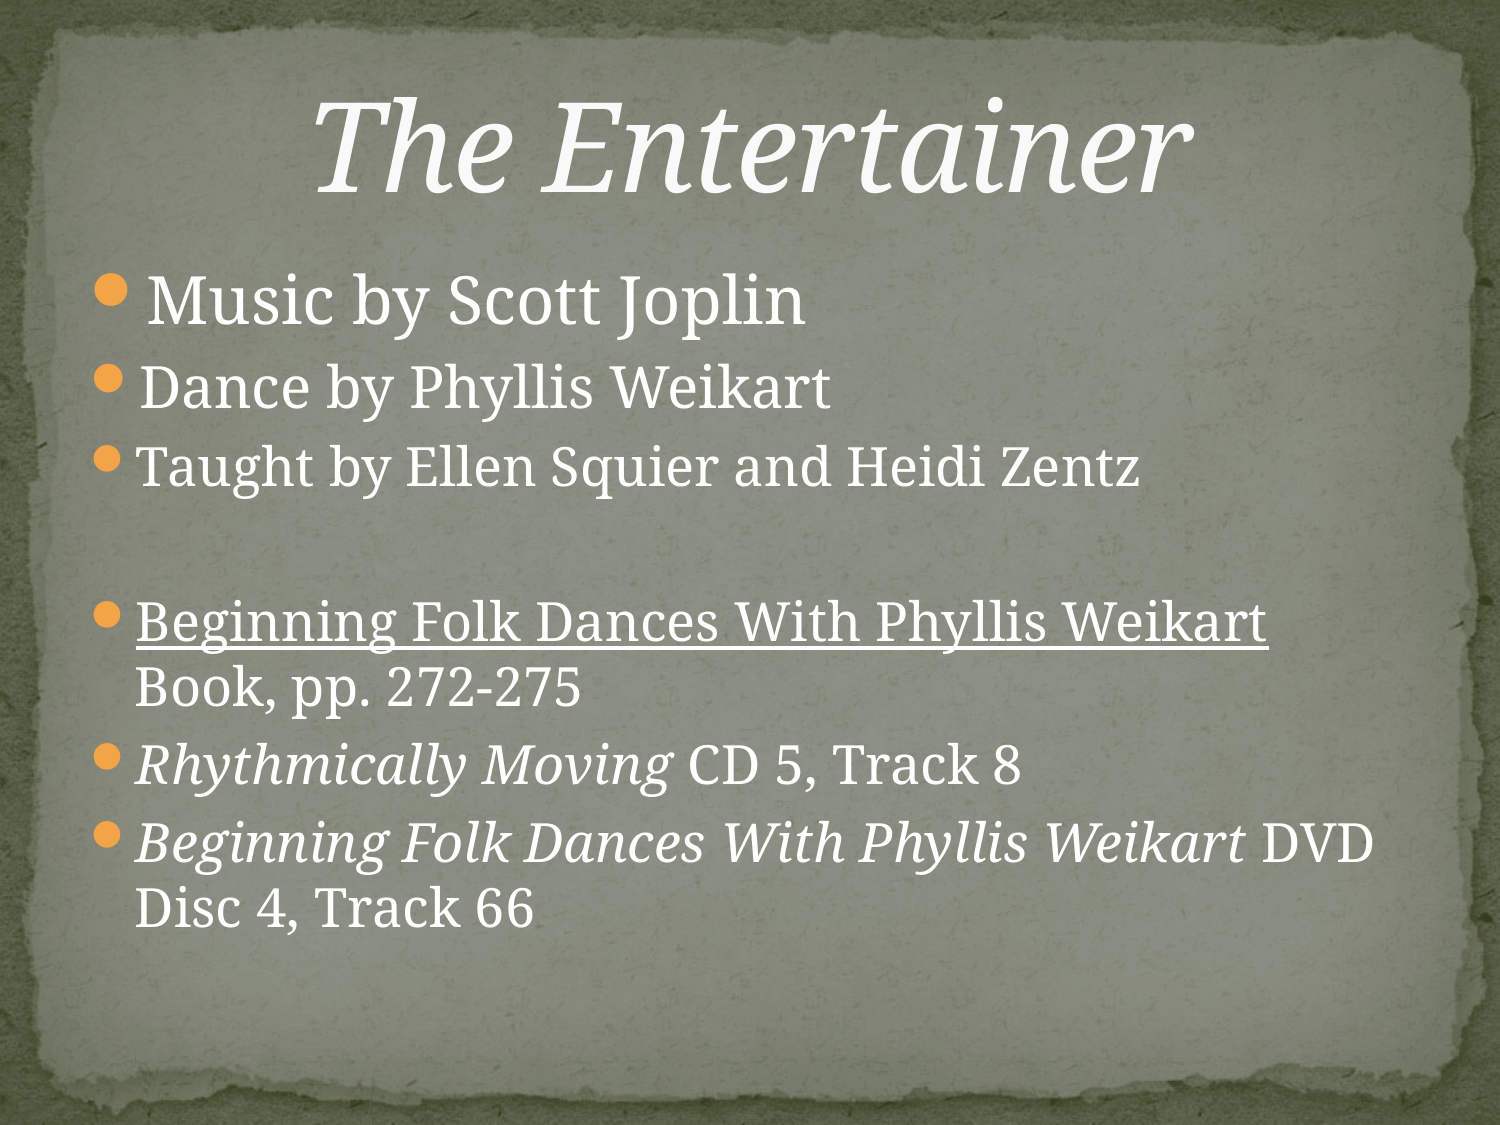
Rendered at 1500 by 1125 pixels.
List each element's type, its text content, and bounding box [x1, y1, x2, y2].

title The Entertainer [74, 24, 1425, 225]
list Music by Scott Joplin Dance by Phyllis Weikart Taught by Ellen Squier and Heidi Zentz Beginning Folk Dances With Phyllis Weikart Book, pp. 272-275 Rhythmically Moving CD 5, Track 8 Beginning Folk Dances With Phyllis Weikart DVD Disc 4, Track 66 [75, 249, 1425, 1000]
